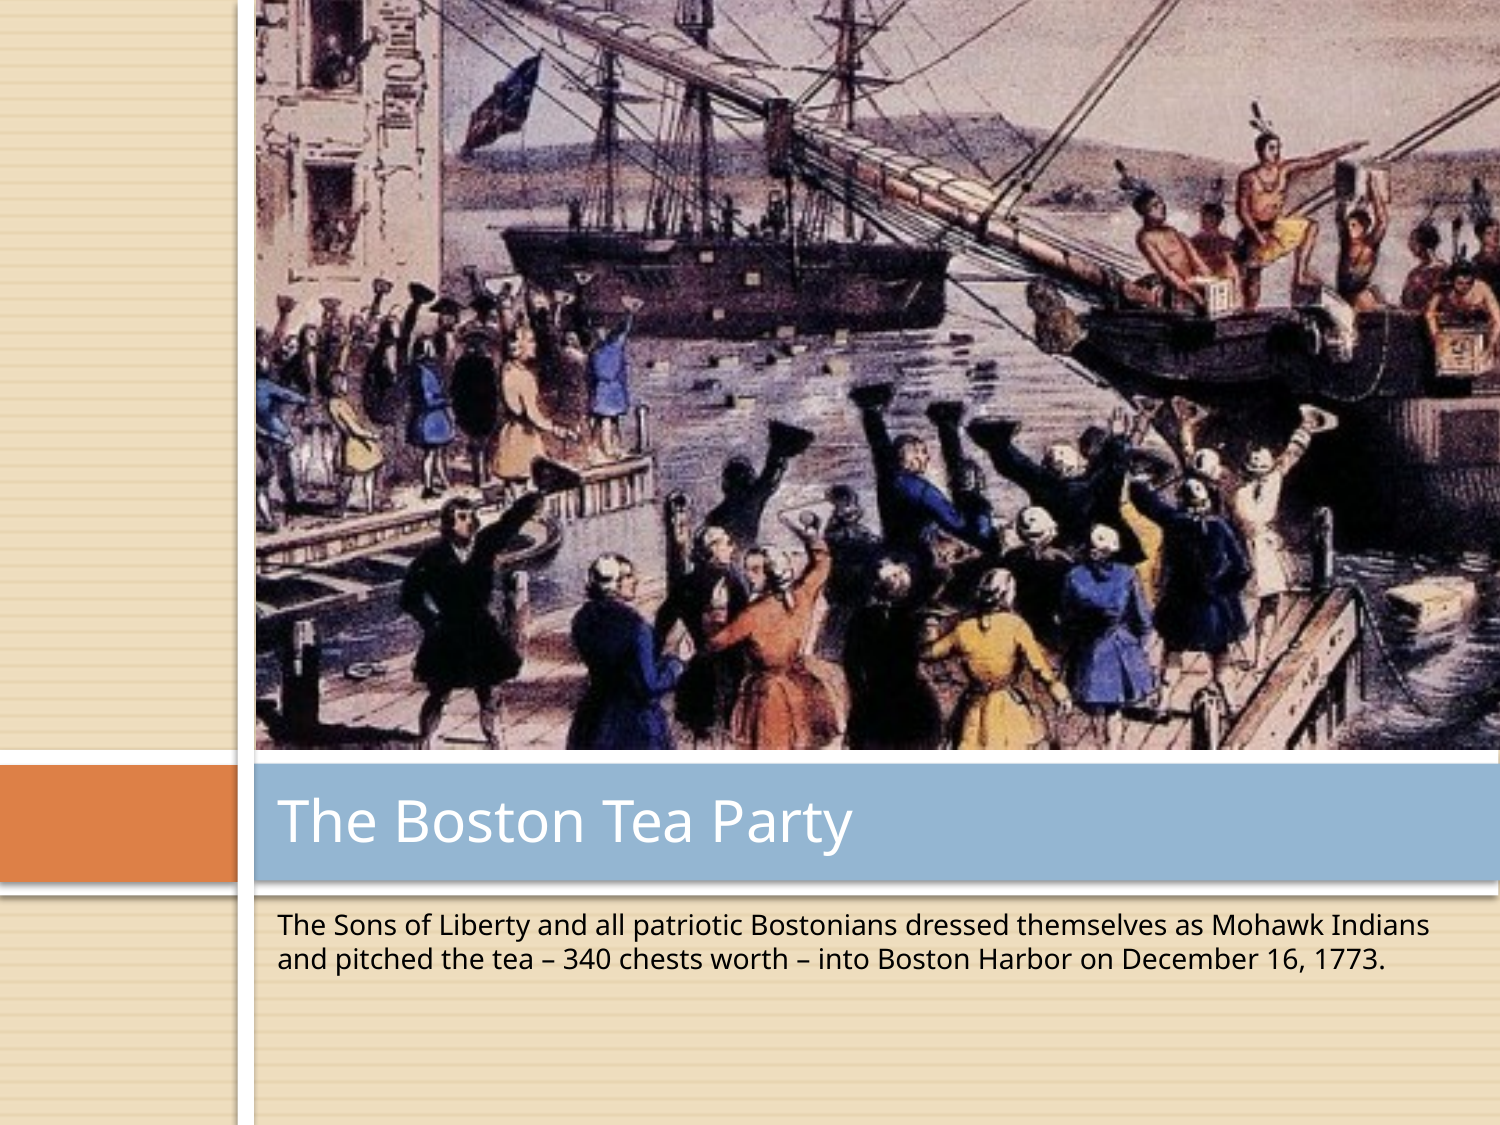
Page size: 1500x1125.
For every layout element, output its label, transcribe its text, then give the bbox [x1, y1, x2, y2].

picture [255, 0, 1500, 750]
list The Sons of Liberty and all patriotic Bostonians dressed themselves as Mohawk Indians and pitched the tea – 340 chests worth – into Boston Harbor on December 16, 1773. [262, 900, 1463, 1013]
title The Boston Tea Party [262, 762, 1463, 875]
